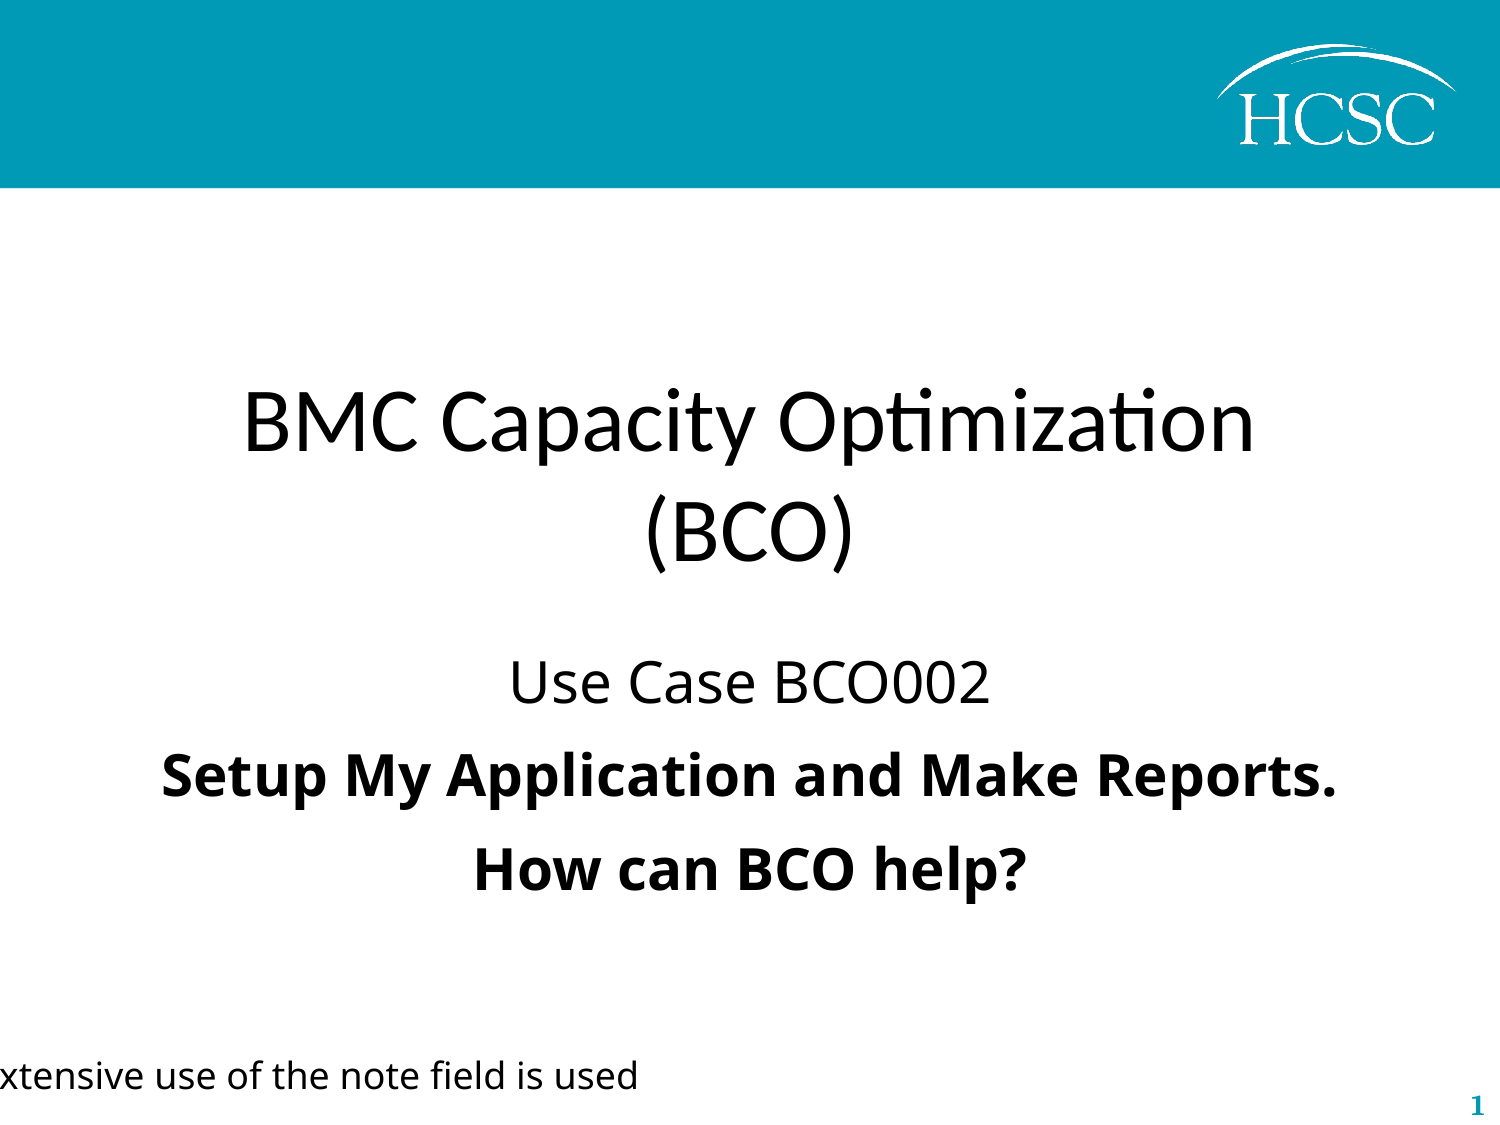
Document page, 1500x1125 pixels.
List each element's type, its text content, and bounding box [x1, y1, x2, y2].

text_box Extensive use of the note field is used [0, 1044, 655, 1105]
picture [0, 0, 1500, 656]
title BMC Capacity Optimization (BCO) [112, 349, 1388, 591]
subtitle Use Case BCO002 Setup My Application and Make Reports. How can BCO help? [137, 637, 1363, 925]
